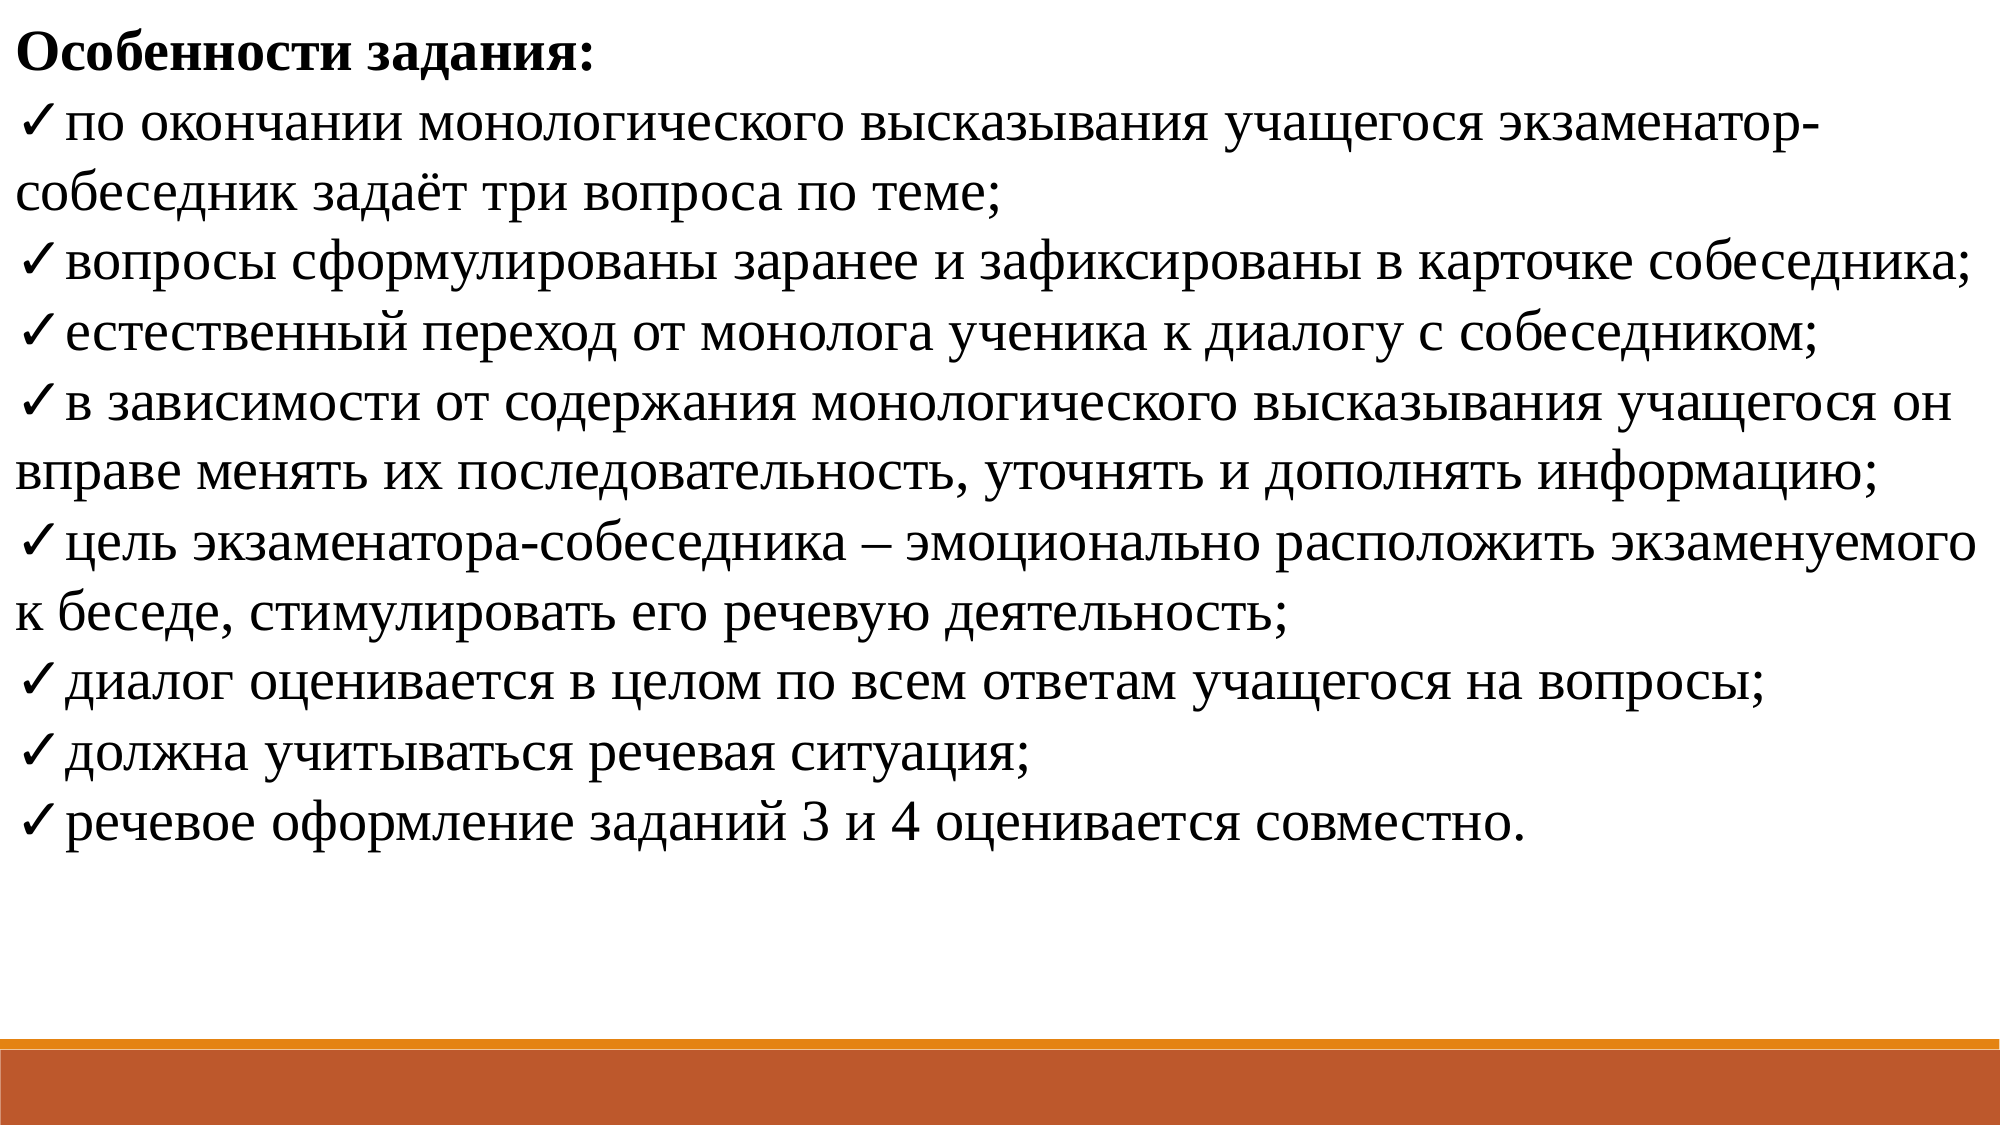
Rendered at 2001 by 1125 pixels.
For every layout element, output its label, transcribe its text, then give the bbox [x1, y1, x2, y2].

text_box Особенности задания: ✓по окончании монологического высказывания учащегося экзаменатор-собеседник задаёт три вопроса по теме; ✓вопросы сформулированы заранее и зафиксированы в карточке собеседника; ✓естественный переход от монолога ученика к диалогу с собеседником; ✓в зависимости от содержания монологического высказывания учащегося он вправе менять их последовательность, уточнять и дополнять информацию; ✓цель экзаменатора-собеседника – эмоционально расположить экзаменуемого к беседе, стимулировать его речевую деятельность; ✓диалог оценивается в целом по всем ответам учащегося на вопросы; ✓должна учитываться речевая ситуация; ✓речевое оформление заданий 3 и 4 оценивается совместно. [0, 4, 2000, 859]
